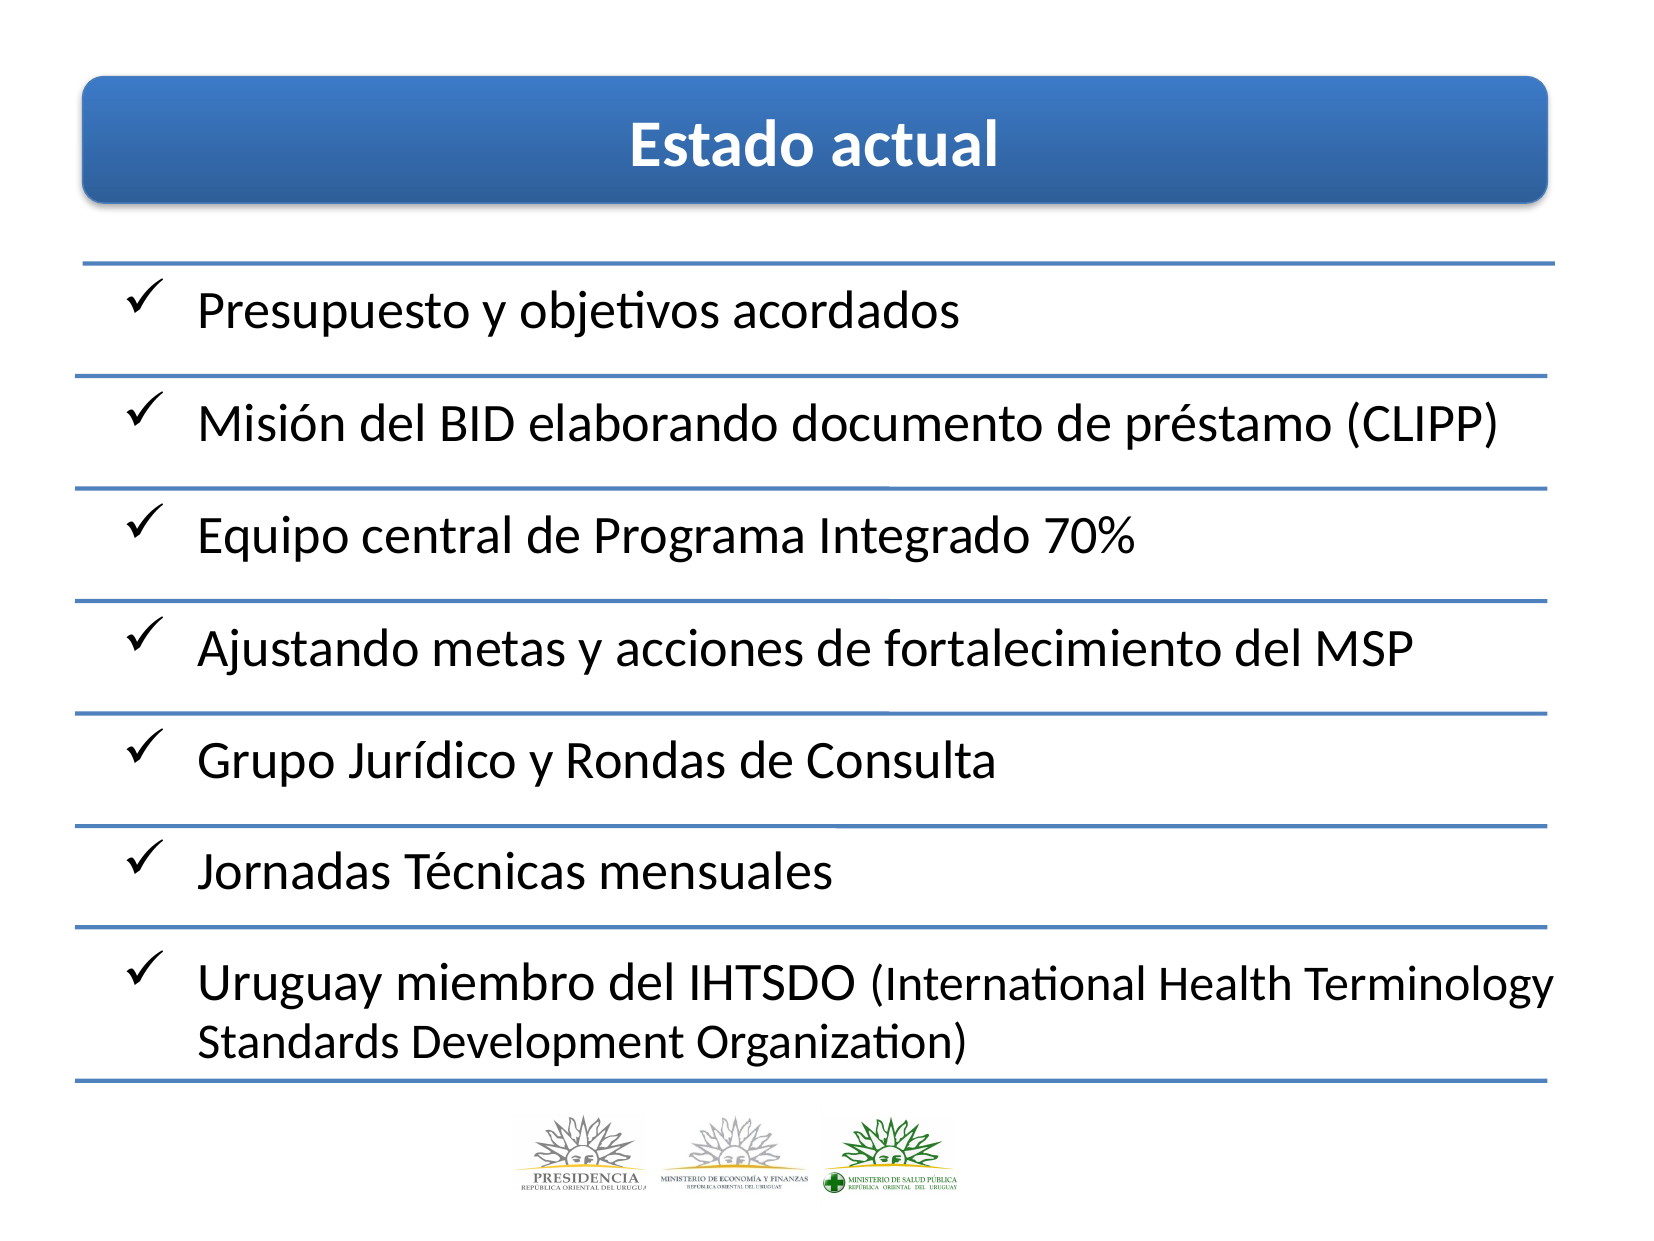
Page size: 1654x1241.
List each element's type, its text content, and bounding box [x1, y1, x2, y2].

text_box Uruguay miembro del IHTSDO (International Health Terminology Standards Development Organization) [106, 937, 1579, 1050]
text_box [513, 1093, 957, 1213]
text_box [74, 711, 1548, 716]
text_box Misión del BID elaborando documento de préstamo (CLIPP) [106, 378, 1579, 490]
text_box [74, 598, 1548, 604]
text_box Equipo central de Programa Integrado 70% [106, 490, 1579, 603]
text_box Jornadas Técnicas mensuales [106, 826, 1579, 937]
text_box [74, 373, 1548, 379]
text_box [74, 925, 1548, 930]
text_box [74, 1078, 1548, 1083]
text_box [82, 261, 1555, 266]
text_box Presupuesto y objetivos acordados [106, 265, 1579, 378]
text_box [74, 824, 1548, 829]
text_box Grupo Jurídico y Rondas de Consulta [106, 715, 1579, 826]
text_box [74, 486, 1548, 491]
text_box Ajustando metas y acciones de fortalecimiento del MSP [106, 603, 1579, 715]
text_box Estado actual [81, 75, 1549, 204]
